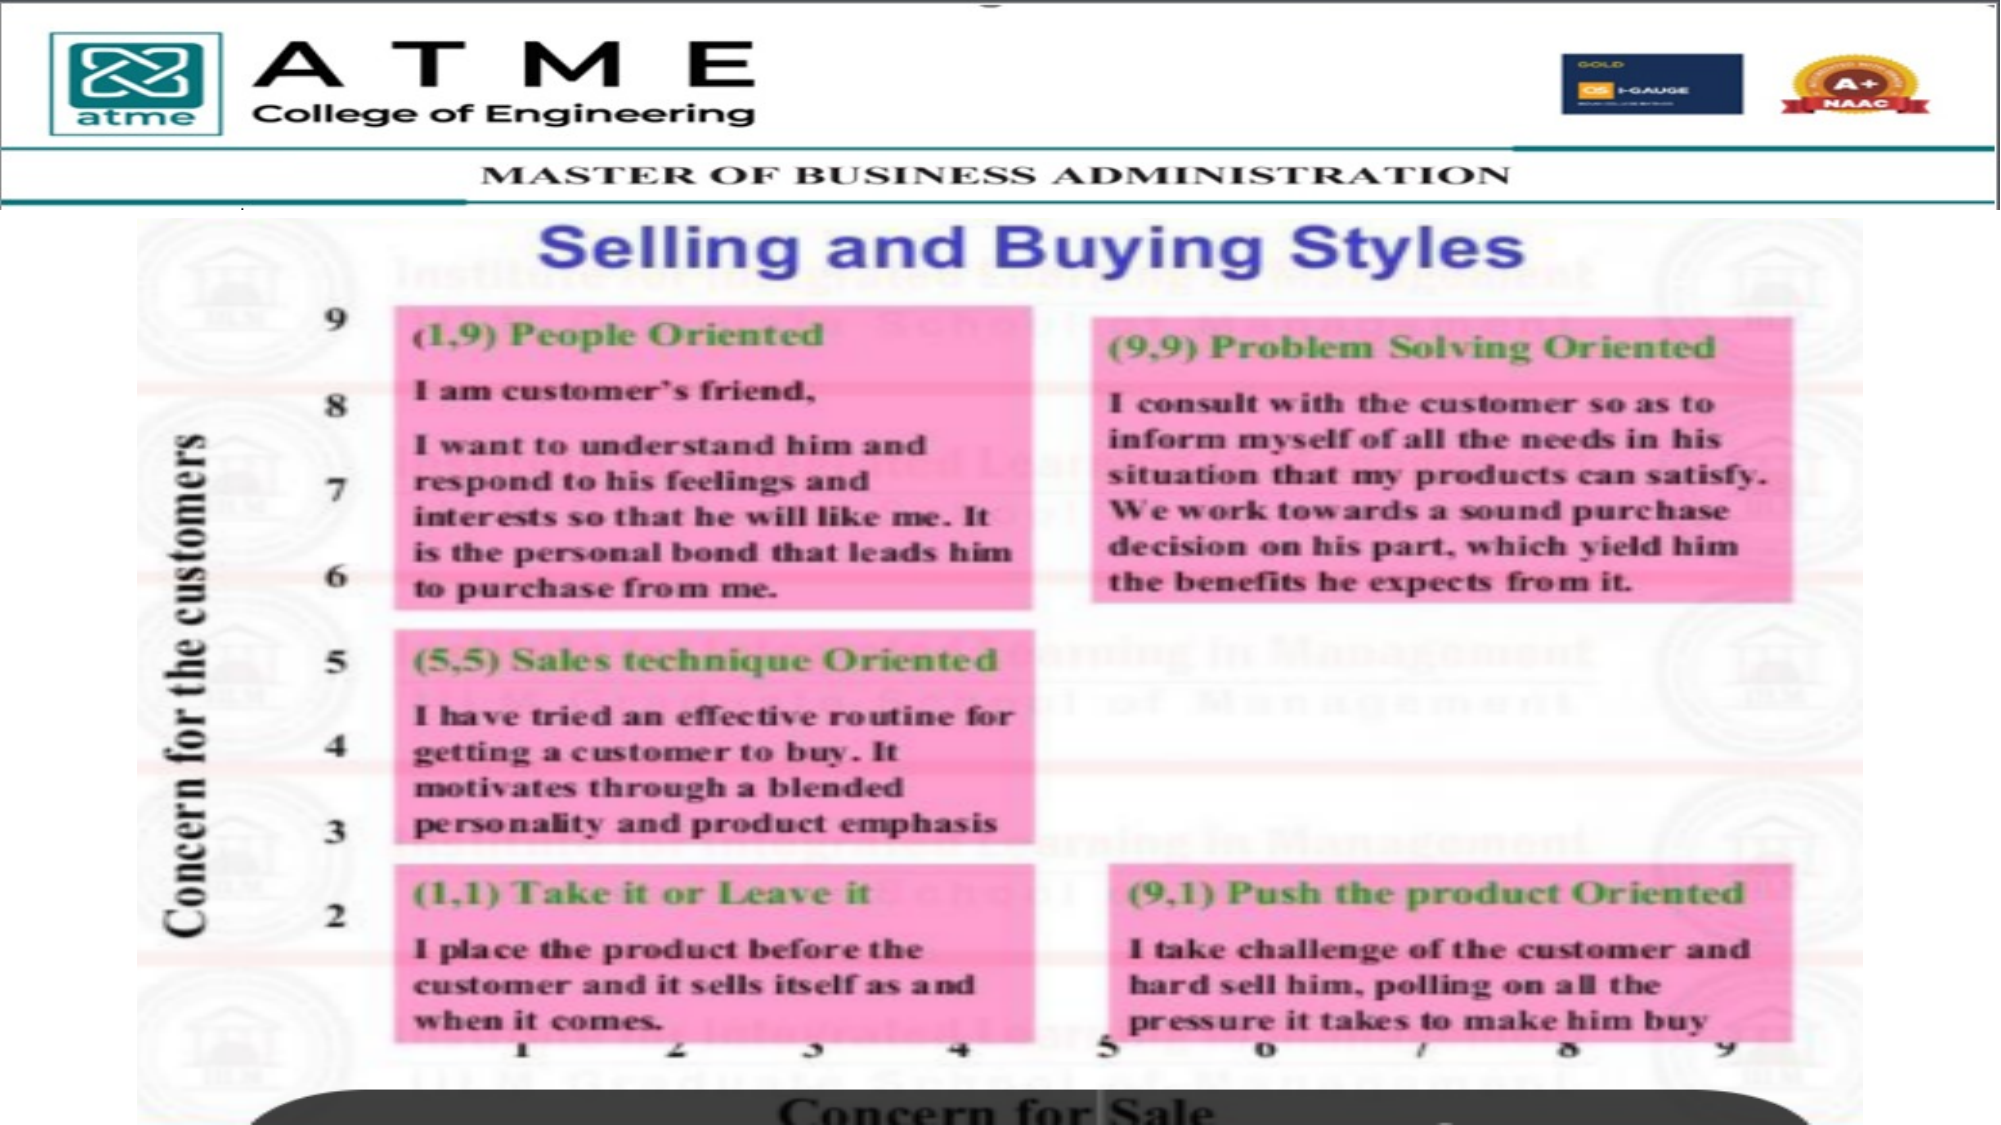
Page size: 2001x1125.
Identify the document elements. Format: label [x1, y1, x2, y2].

picture [136, 218, 1863, 1125]
picture [0, 0, 2000, 210]
